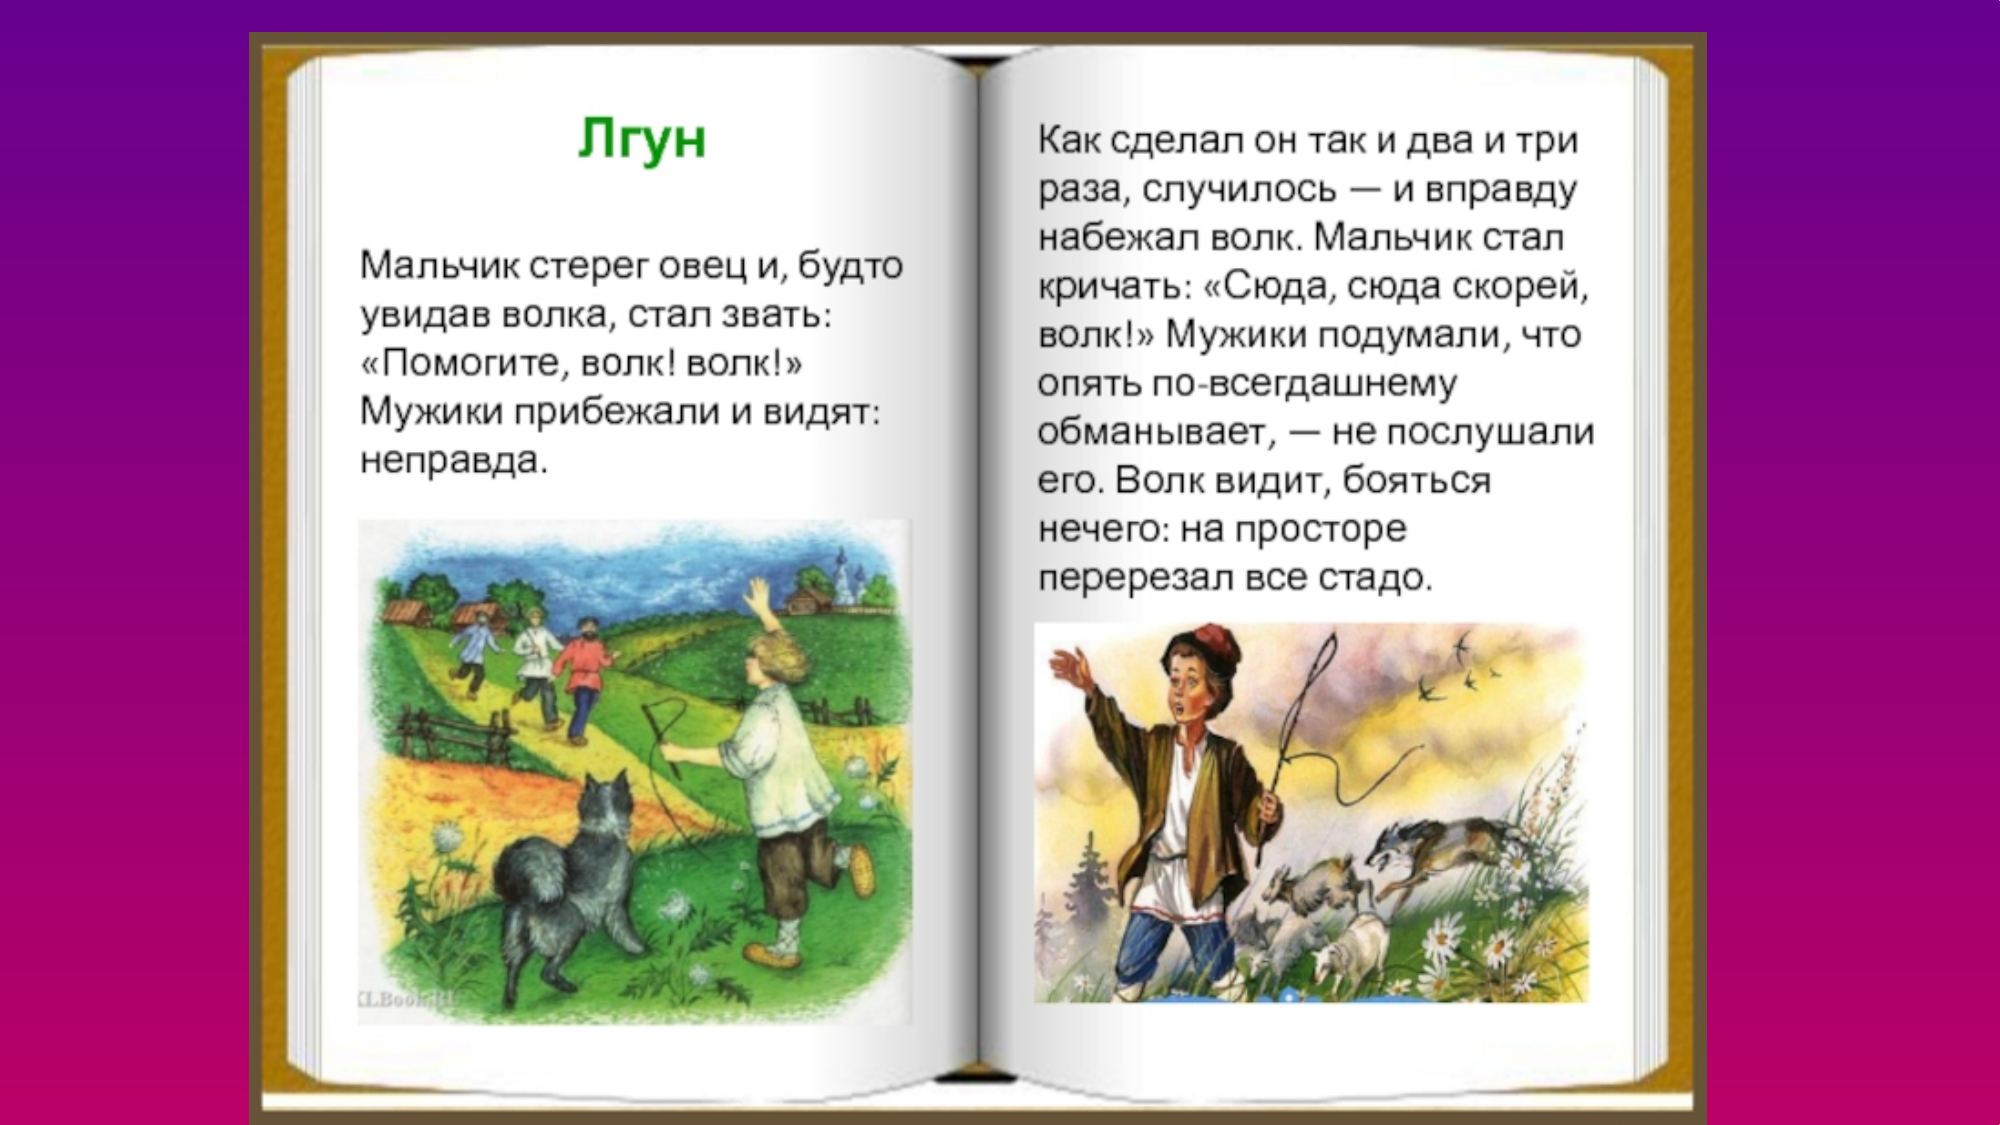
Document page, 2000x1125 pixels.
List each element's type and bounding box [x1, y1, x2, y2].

picture [249, 32, 1707, 1125]
